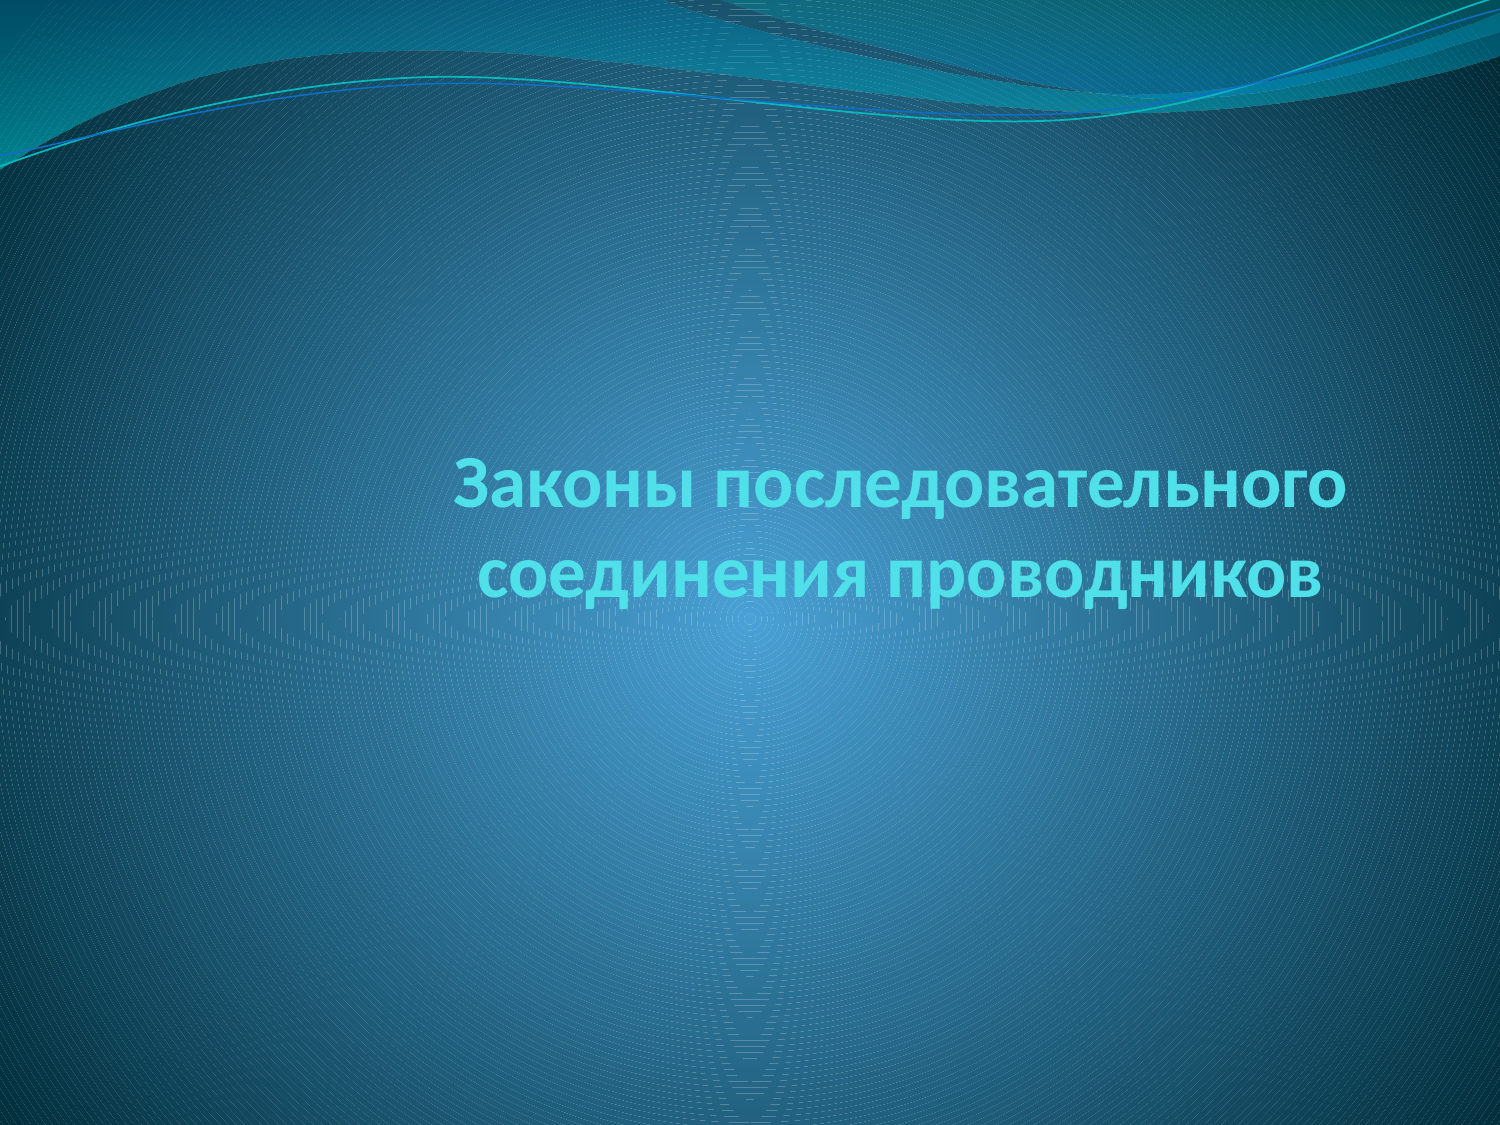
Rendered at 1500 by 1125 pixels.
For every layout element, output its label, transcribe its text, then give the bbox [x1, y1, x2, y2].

title Законы последовательного соединения проводников [339, 328, 1465, 613]
